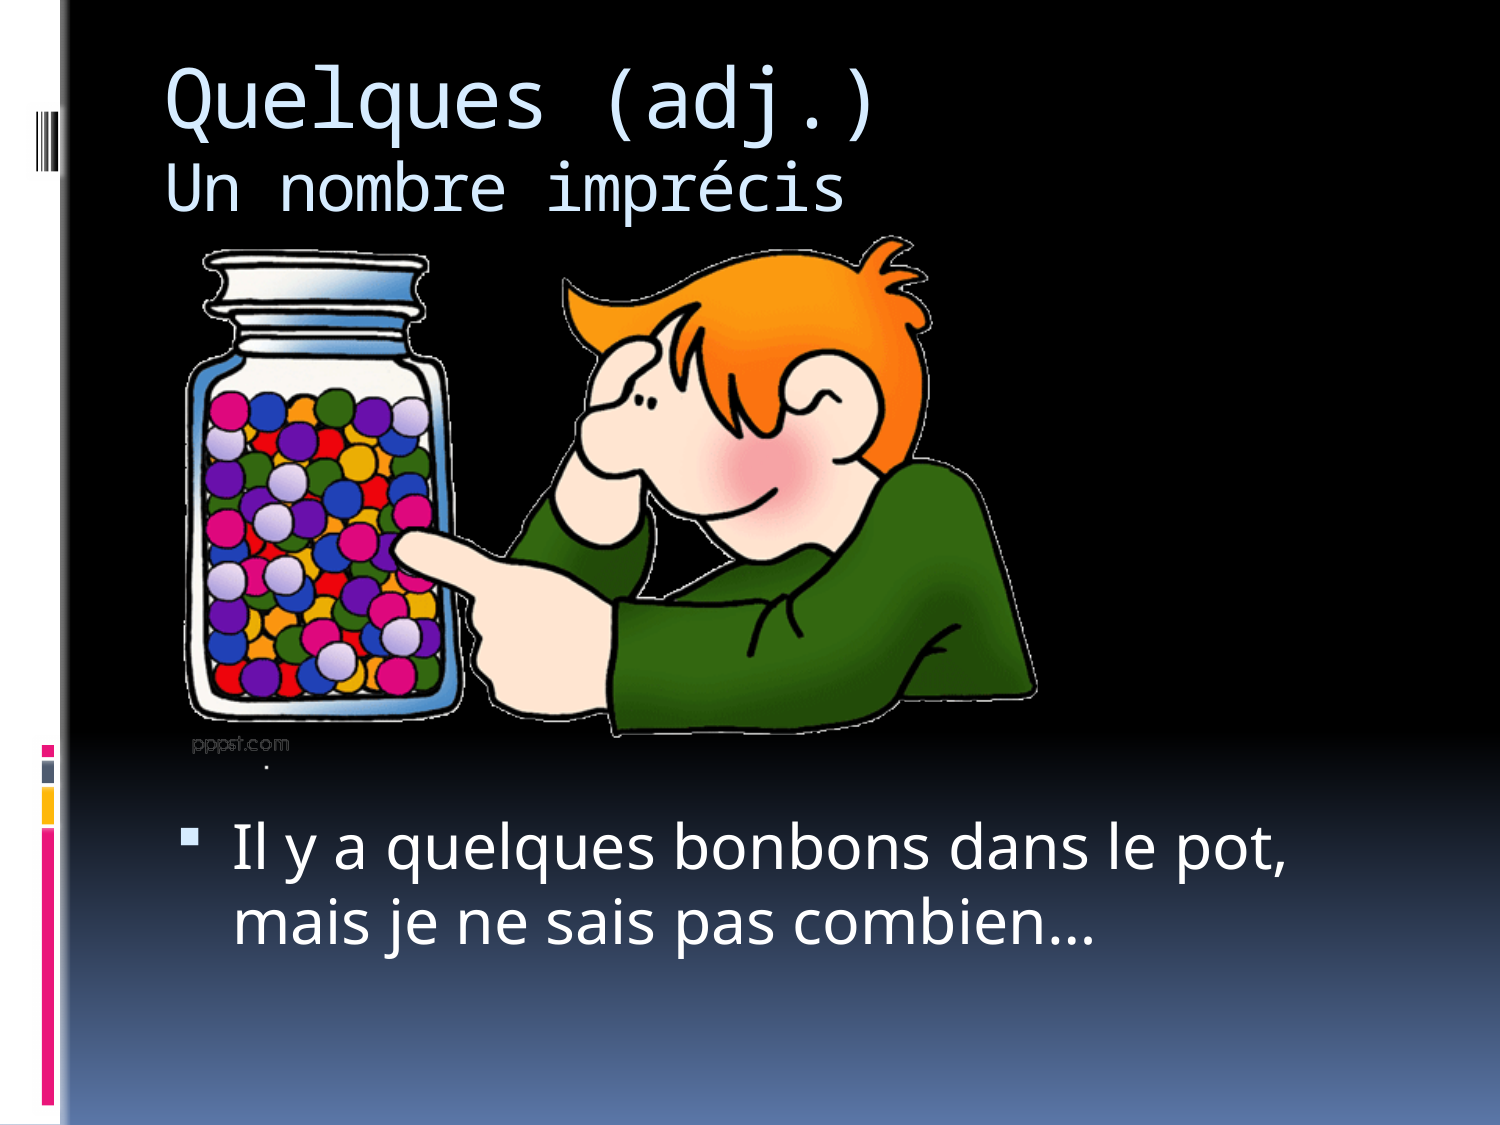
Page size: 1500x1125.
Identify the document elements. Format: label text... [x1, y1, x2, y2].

title Quelques (adj.) Un nombre imprécis [150, 37, 1425, 234]
list Il y a quelques bonbons dans le pot, mais je ne sais pas combien… [150, 800, 1425, 1043]
picture [137, 212, 1056, 774]
